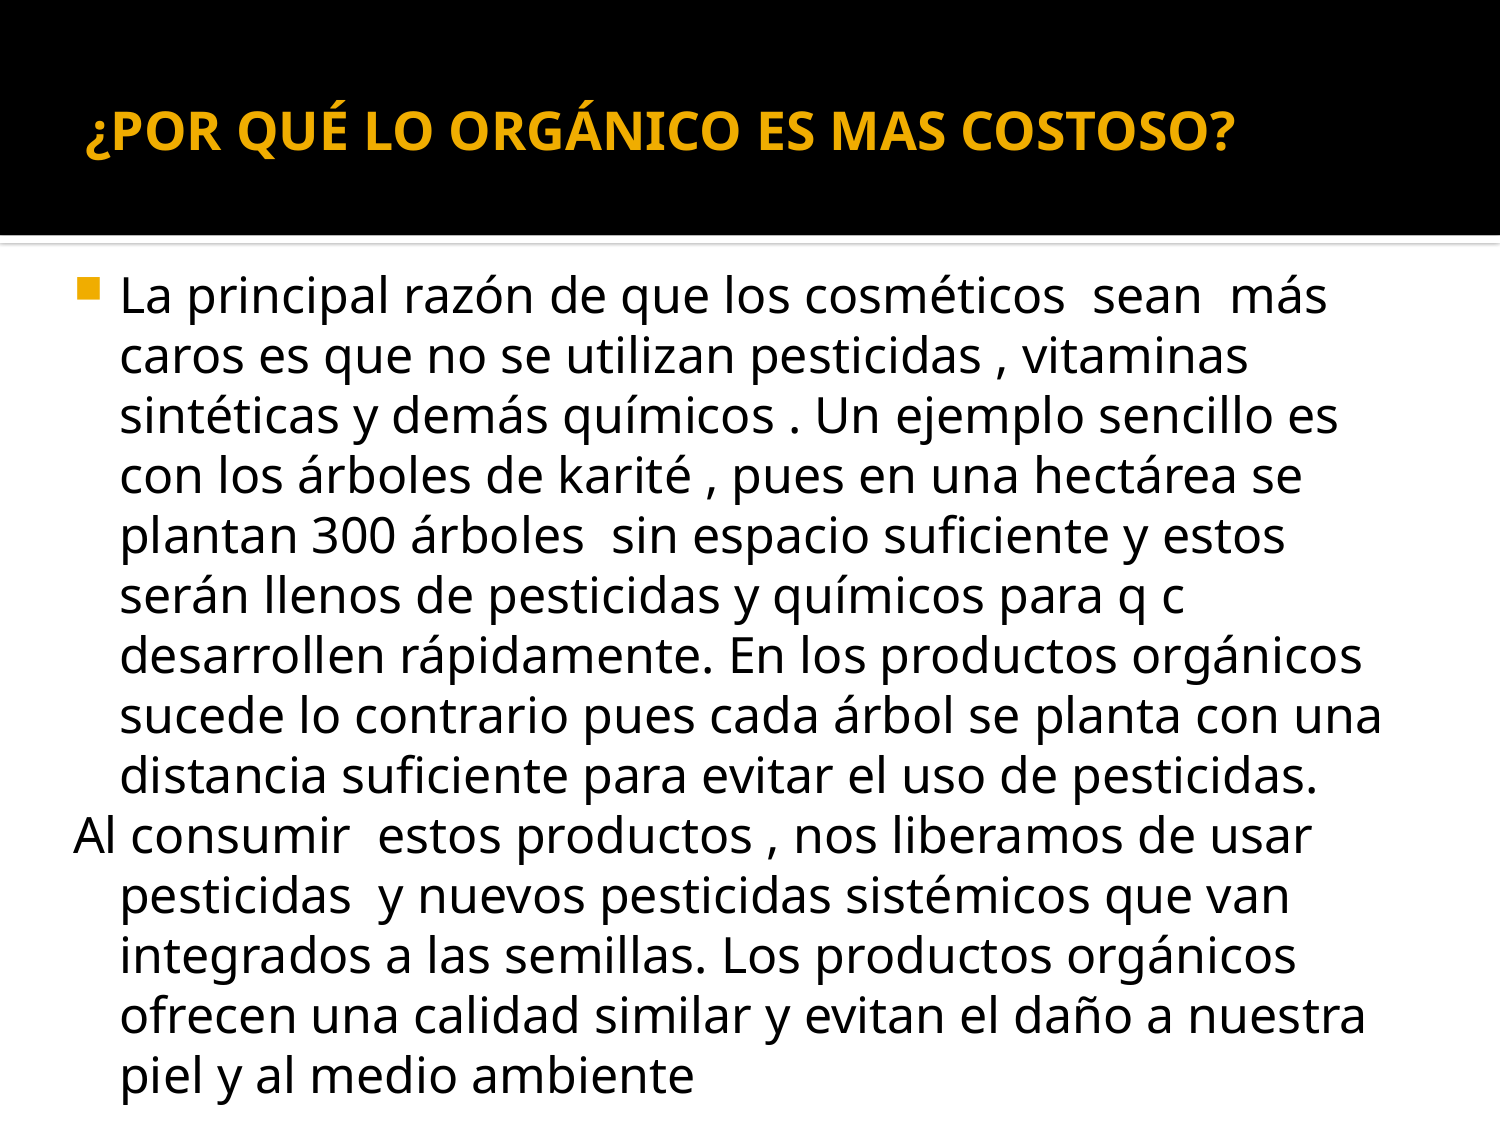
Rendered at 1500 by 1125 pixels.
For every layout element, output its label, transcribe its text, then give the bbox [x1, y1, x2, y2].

list La principal razón de que los cosméticos sean más caros es que no se utilizan pesticidas , vitaminas sintéticas y demás químicos . Un ejemplo sencillo es con los árboles de karité , pues en una hectárea se plantan 300 árboles sin espacio suficiente y estos serán llenos de pesticidas y químicos para q c desarrollen rápidamente. En los productos orgánicos sucede lo contrario pues cada árbol se planta con una distancia suficiente para evitar el uso de pesticidas. Al consumir estos productos , nos liberamos de usar pesticidas y nuevos pesticidas sistémicos que van integrados a las semillas. Los productos orgánicos ofrecen una calidad similar y evitan el daño a nuestra piel y al medio ambiente [46, 248, 1432, 1125]
title ¿POR QUÉ LO ORGÁNICO ES MAS COSTOSO? [70, 70, 1421, 189]
